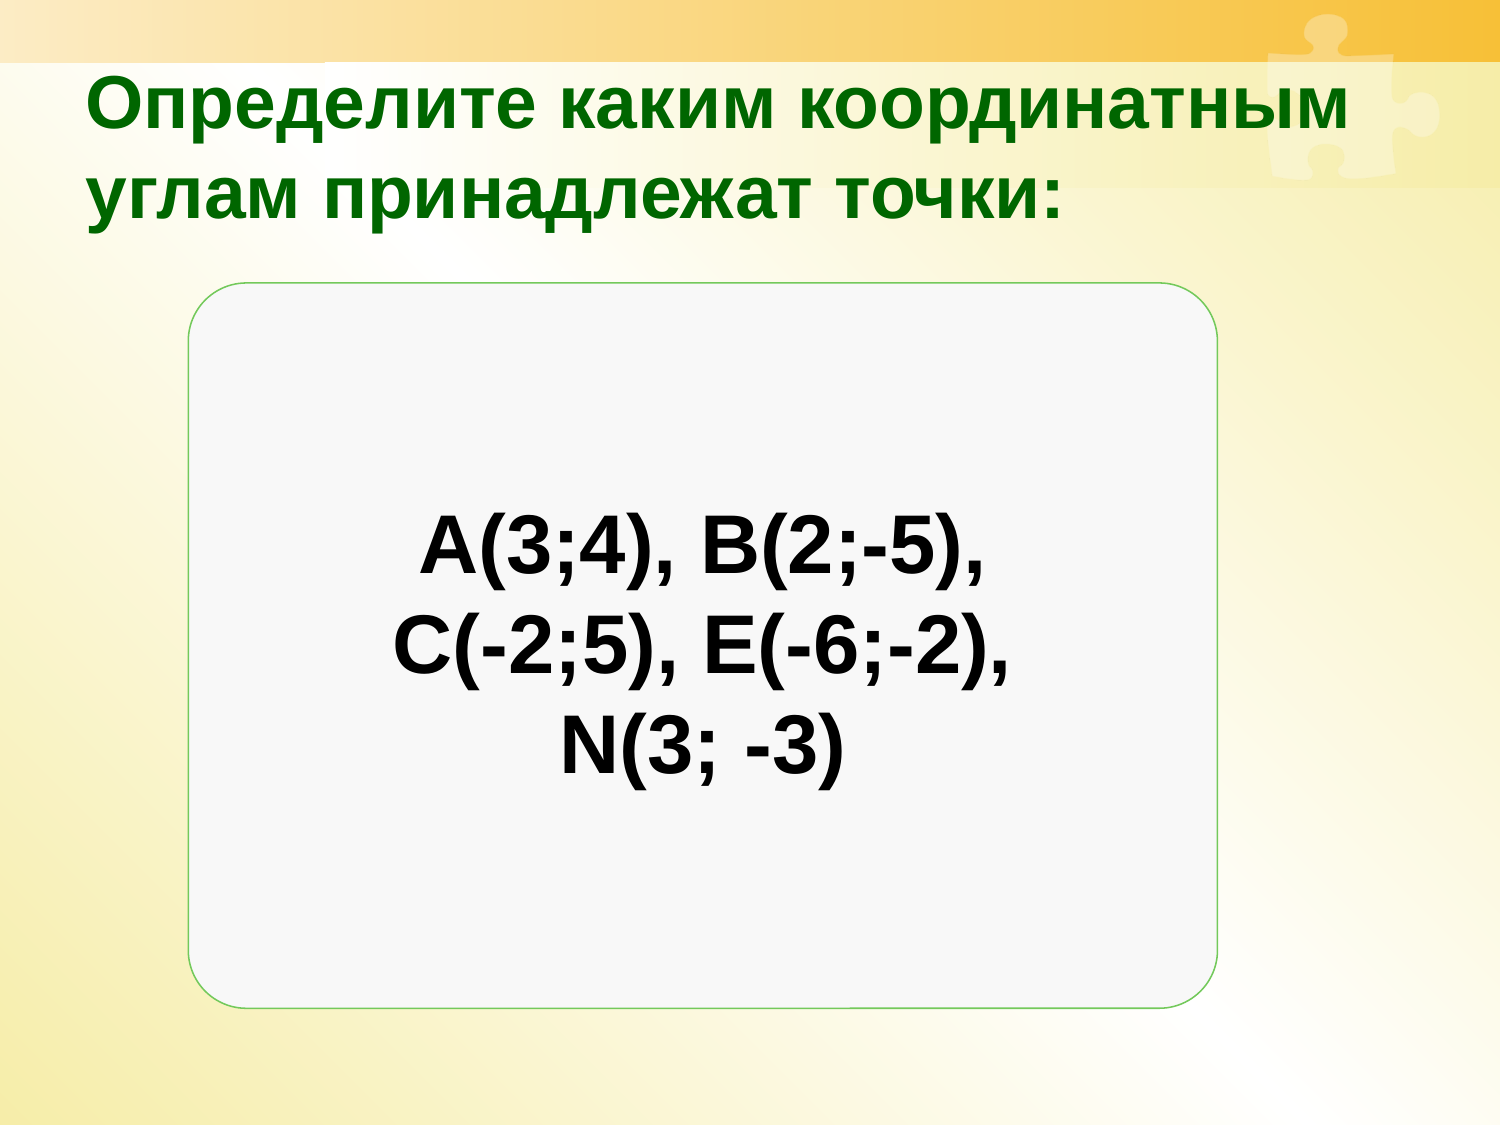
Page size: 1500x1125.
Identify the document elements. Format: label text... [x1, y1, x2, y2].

text_box А(3;4), В(2;-5), С(-2;5), Е(-6;-2), N(3; -3) [188, 282, 1218, 1009]
picture [1265, 12, 1441, 185]
title Определите каким координатным углам принадлежат точки: [70, 81, 1421, 205]
